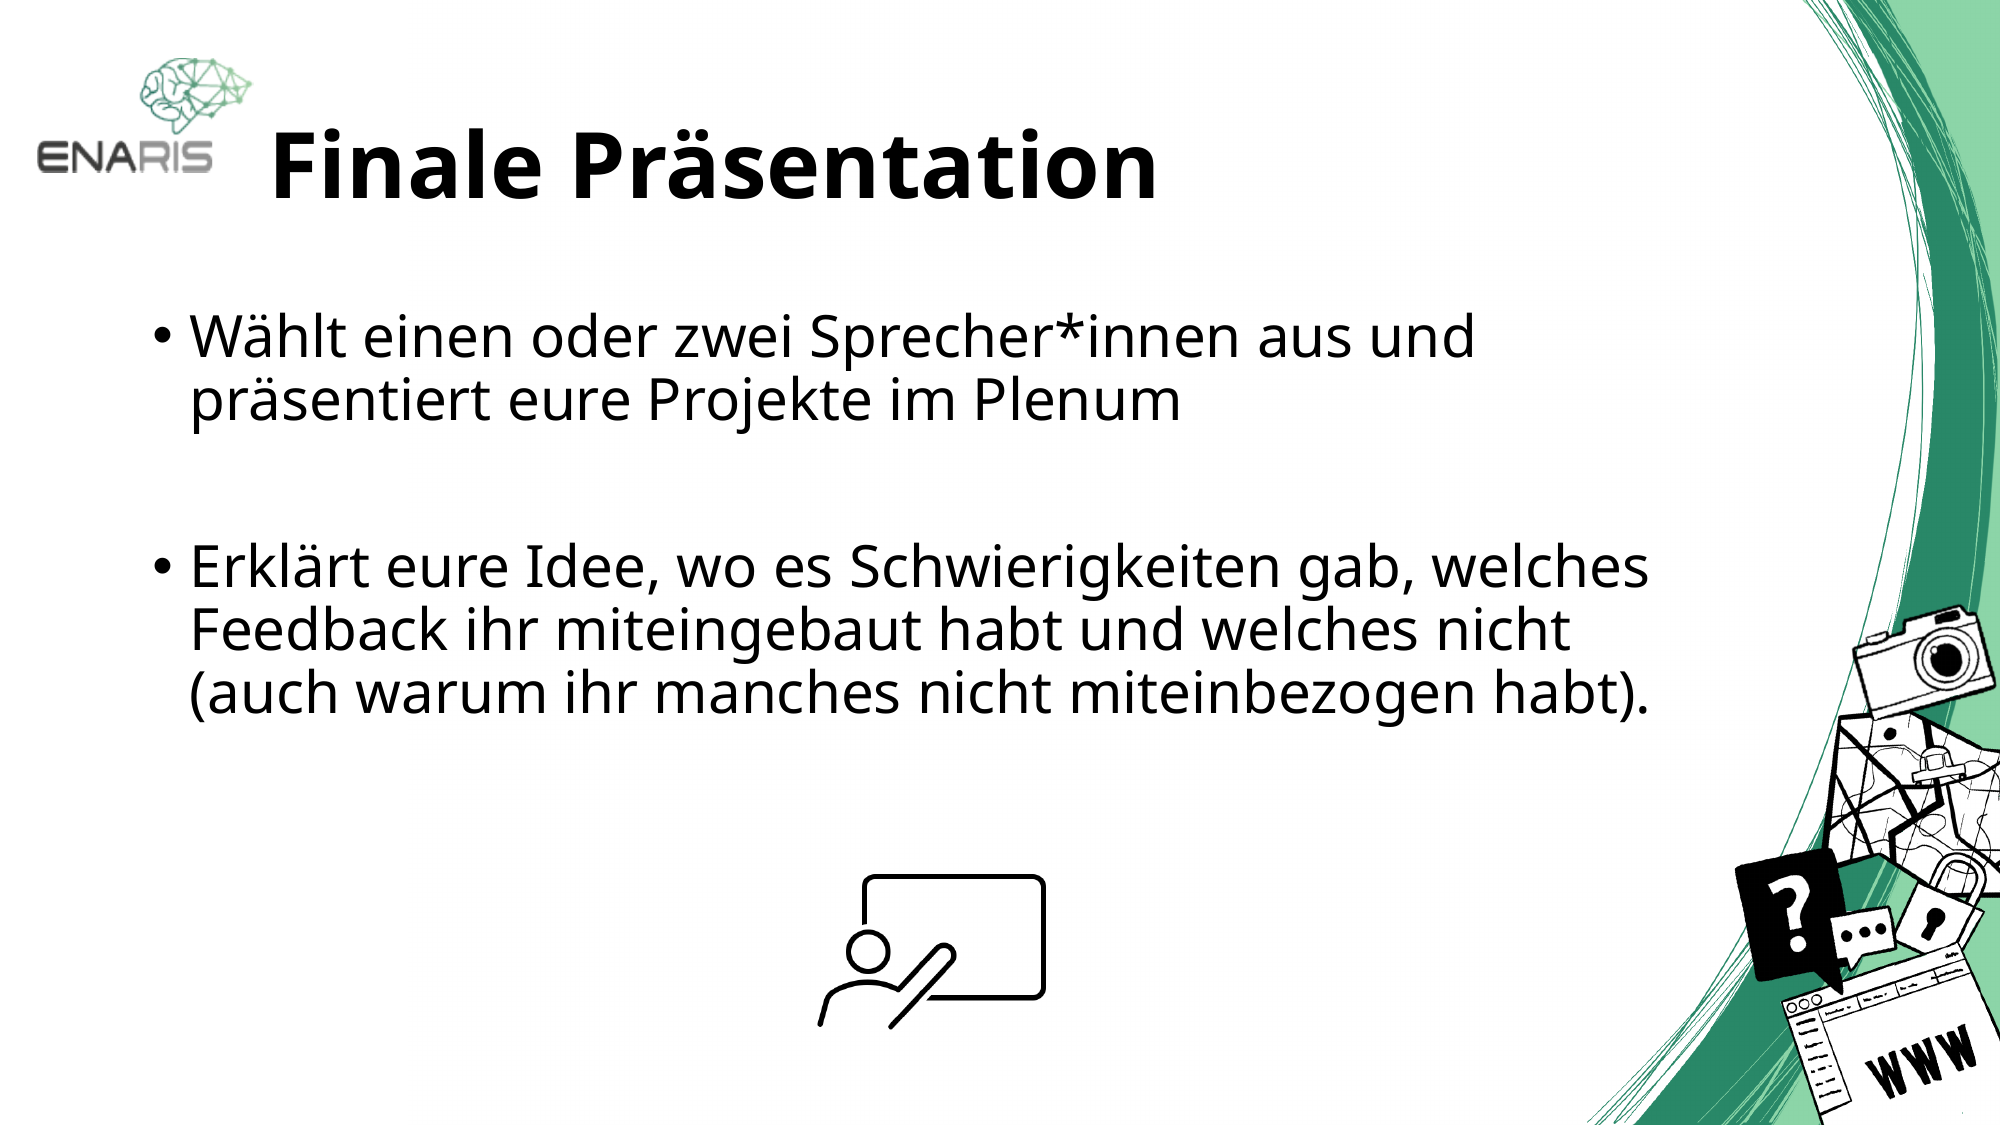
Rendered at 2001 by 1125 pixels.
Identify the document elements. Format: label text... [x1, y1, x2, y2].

picture [37, 58, 254, 173]
picture [408, 0, 2000, 1125]
title Finale Präsentation [253, 59, 1863, 278]
list Wählt einen oder zwei Sprecher*innen aus und präsentiert eure Projekte im Plenum Erklärt eure Idee, wo es Schwierigkeiten gab, welches Feedback ihr miteingebaut habt und welches nicht (auch warum ihr manches nicht miteinbezogen habt). [137, 299, 1728, 1014]
